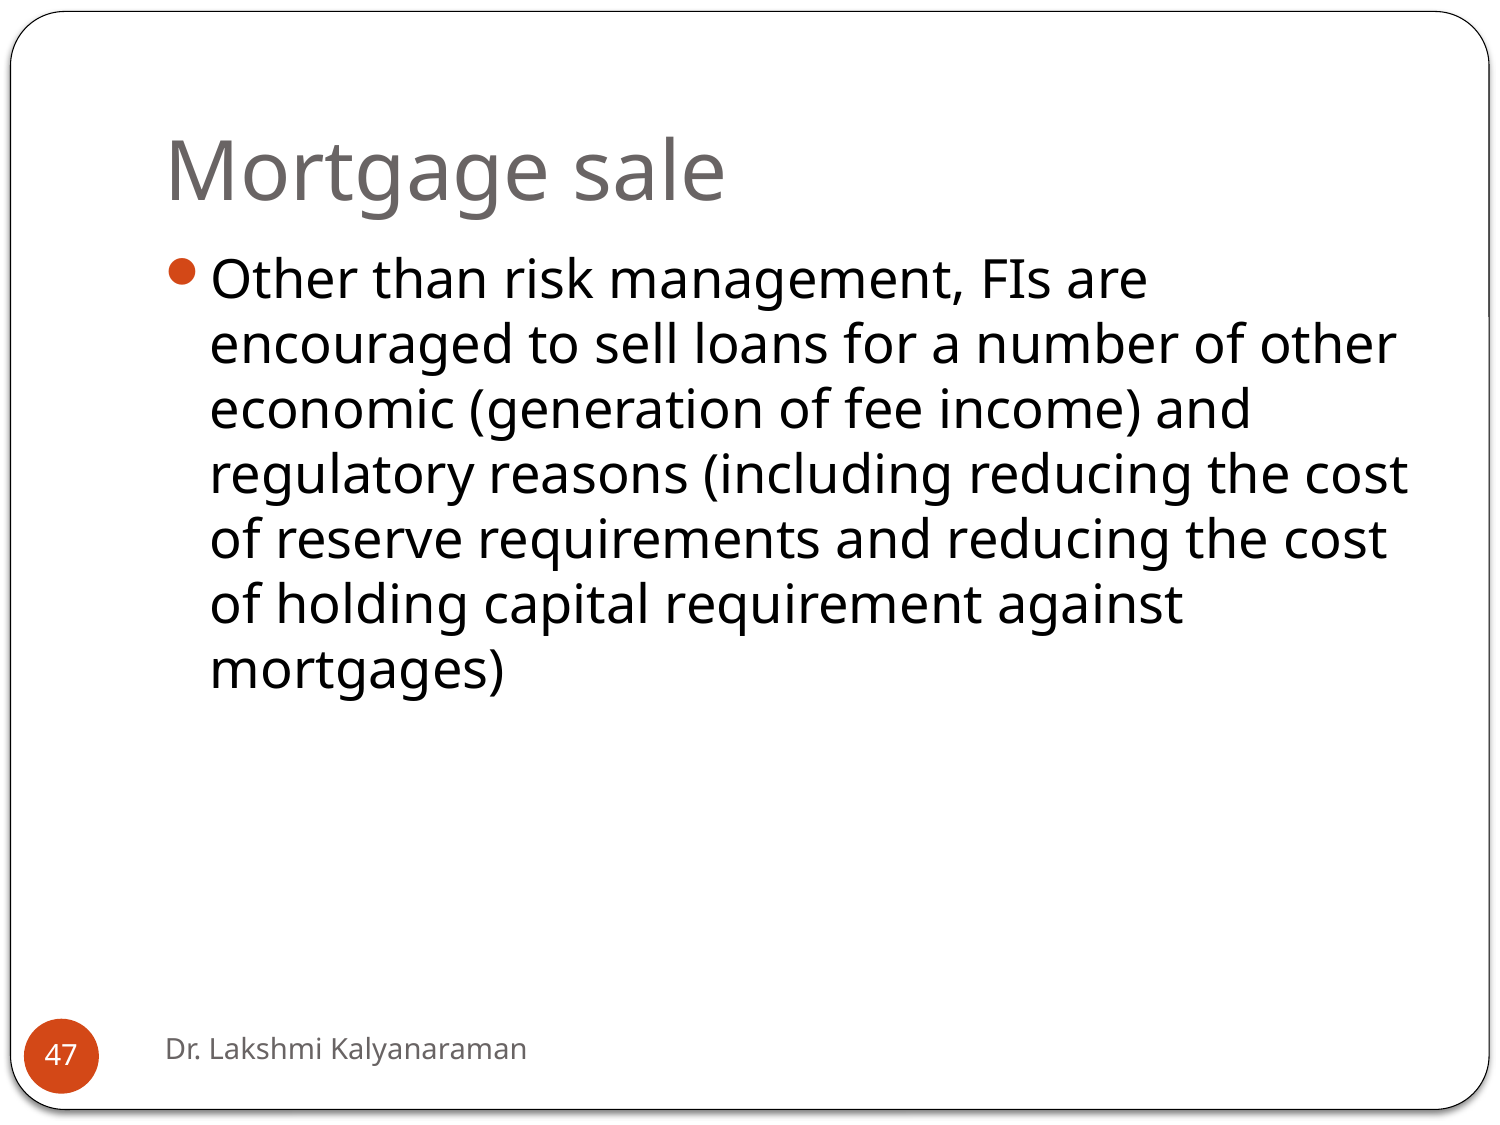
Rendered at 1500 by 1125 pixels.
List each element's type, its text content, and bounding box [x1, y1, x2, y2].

list Other than risk management, FIs are encouraged to sell loans for a number of other economic (generation of fee income) and regulatory reasons (including reducing the cost of reserve requirements and reducing the cost of holding capital requirement against mortgages) [150, 237, 1425, 988]
slide_number 47 [23, 1018, 99, 1094]
title Mortgage sale [150, 45, 1425, 233]
footer Dr. Lakshmi Kalyanaraman [150, 1012, 800, 1088]
